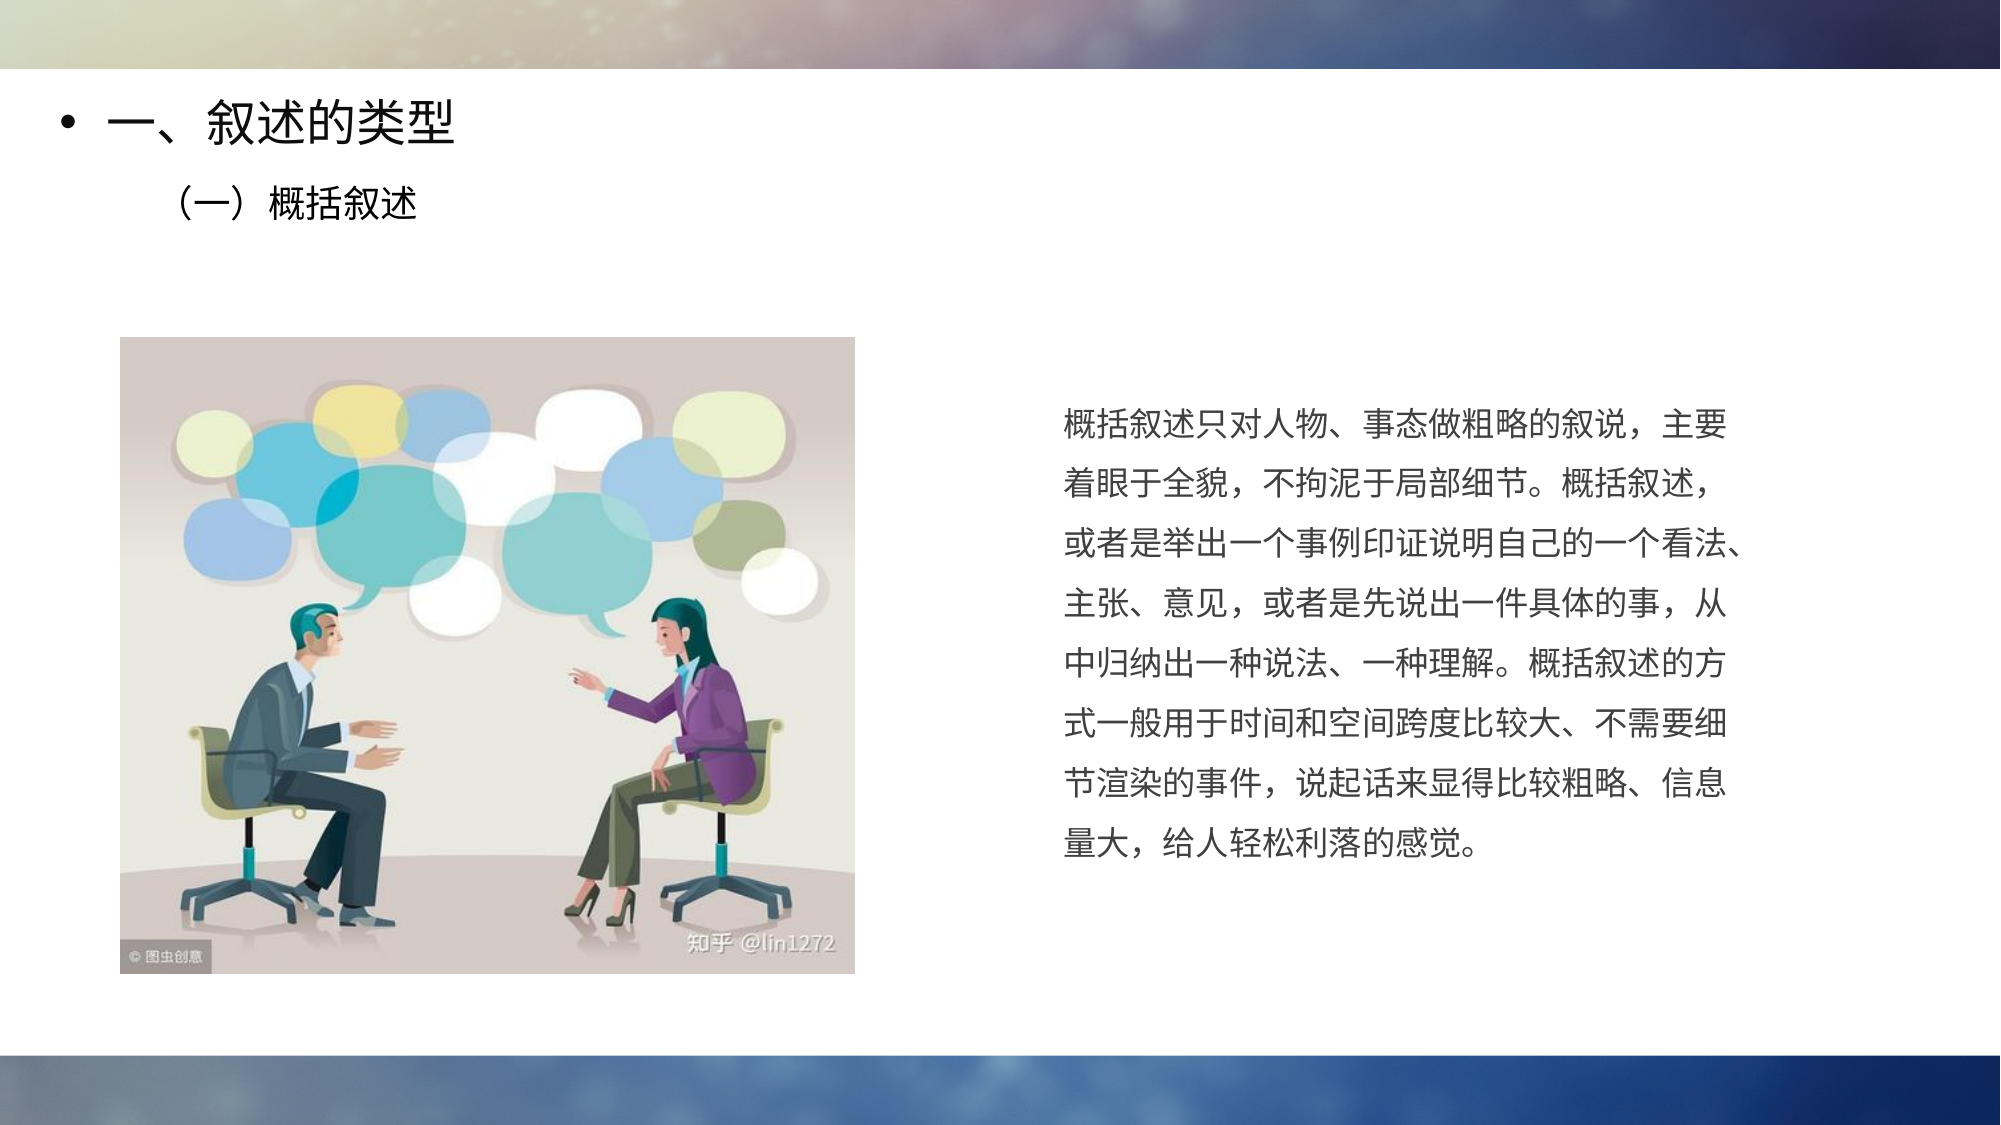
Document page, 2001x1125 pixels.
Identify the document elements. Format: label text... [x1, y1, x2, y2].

picture [120, 337, 855, 974]
text_box 概括叙述只对人物、事态做粗略的叙说，主要着眼于全貌，不拘泥于局部细节。概括叙述，或者是举出一个事例印证说明自己的一个看法、主张、意见，或者是先说出一件具体的事，从中归纳出一种说法、一种理解。概括叙述的方式一般用于时间和空间跨度比较大、不需要细节渲染的事件，说起话来显得比较粗略、信息量大，给人轻松利落的感觉。 [1048, 375, 1746, 870]
picture [0, 1056, 2000, 1125]
text_box 一、叙述的类型 [44, 84, 568, 160]
picture [0, 0, 2000, 69]
text_box （一）概括叙述 [141, 172, 434, 233]
